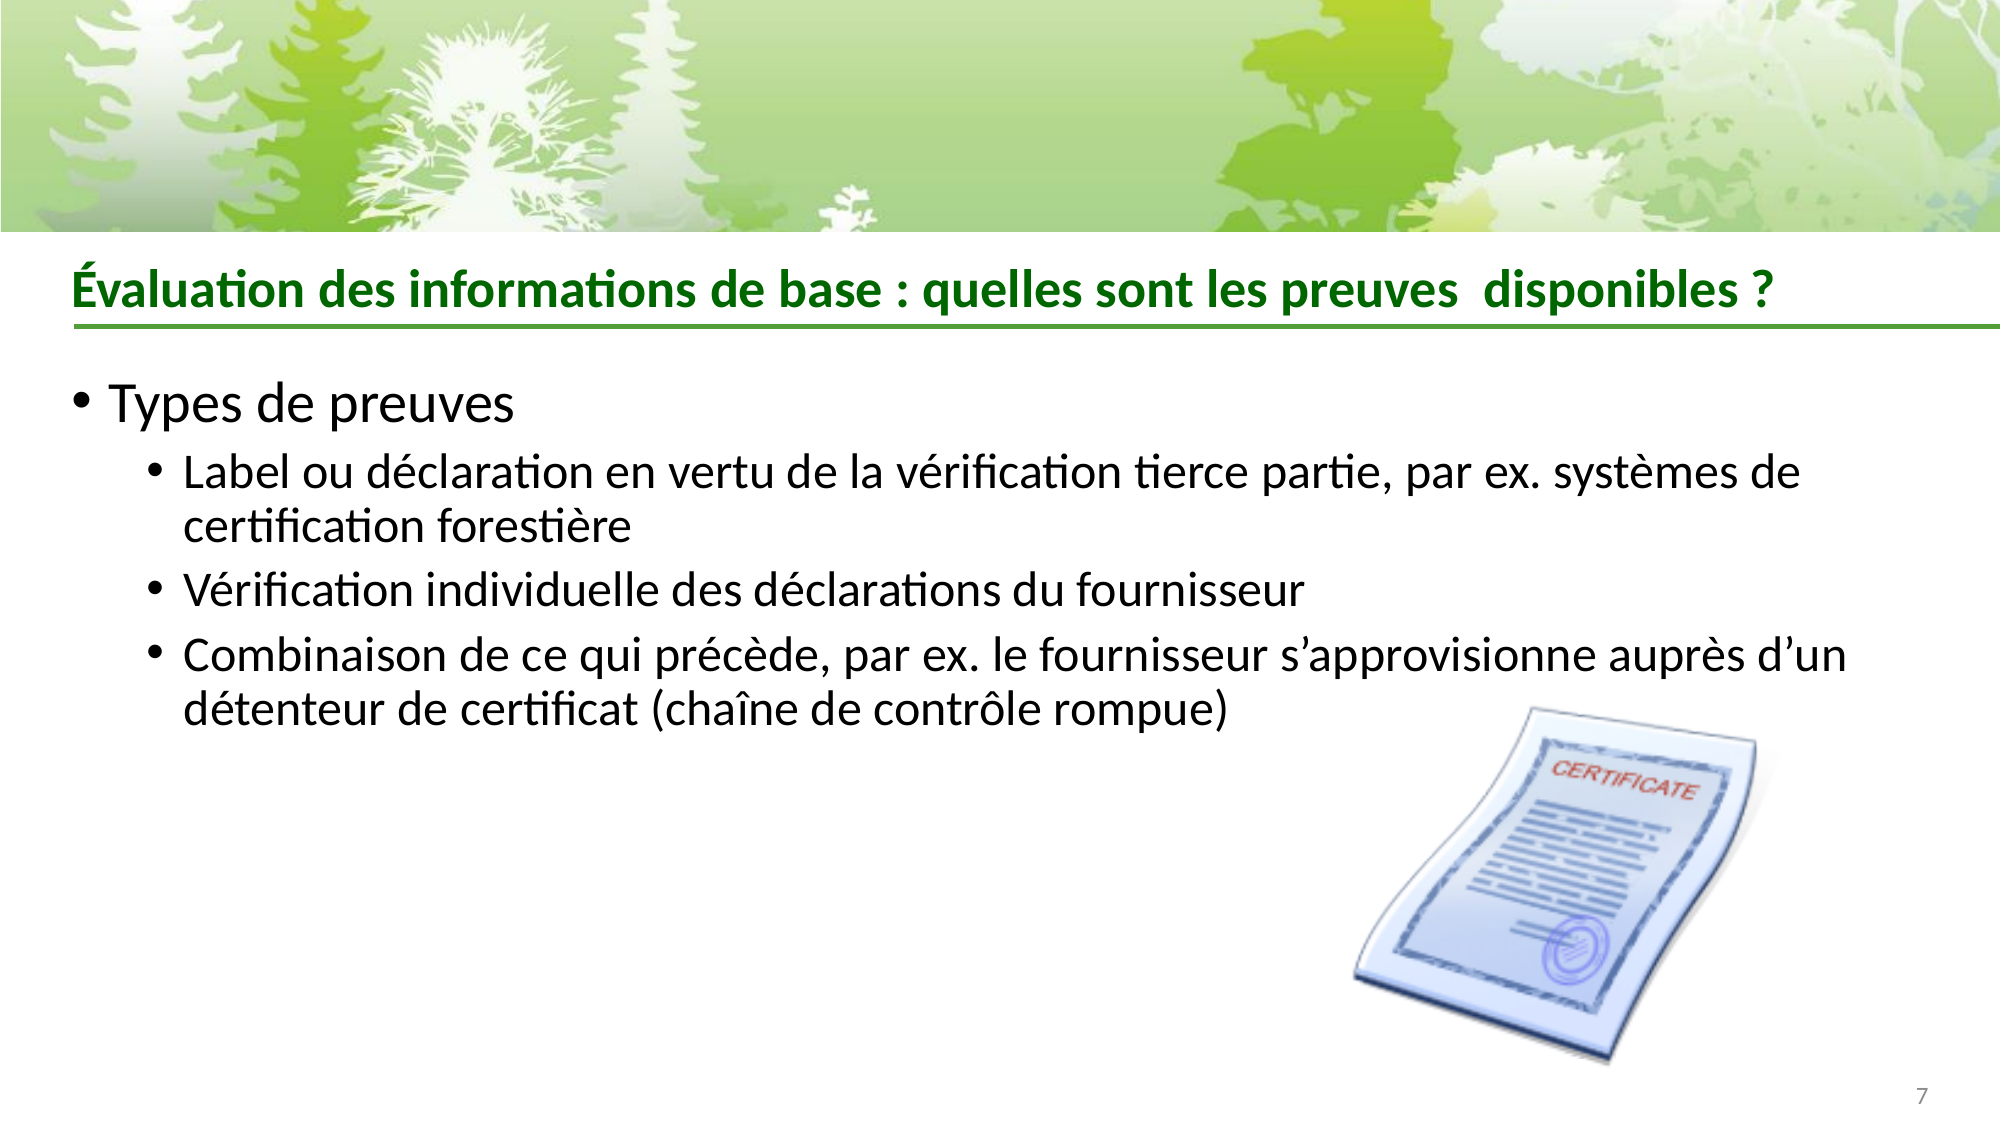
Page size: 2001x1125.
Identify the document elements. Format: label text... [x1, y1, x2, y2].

list Types de preuves Label ou déclaration en vertu de la vérification tierce partie, par ex. systèmes de certification forestière Vérification individuelle des déclarations du fournisseur Combinaison de ce qui précède, par ex. le fournisseur s’approvisionne auprès d’un détenteur de certificat (chaîne de contrôle rompue) [56, 364, 1944, 970]
slide_number 7 [1493, 1065, 1944, 1125]
picture [1342, 659, 1782, 1099]
picture [0, 0, 2000, 232]
title Évaluation des informations de base : quelles sont les preuves disponibles ? [56, 181, 1902, 364]
